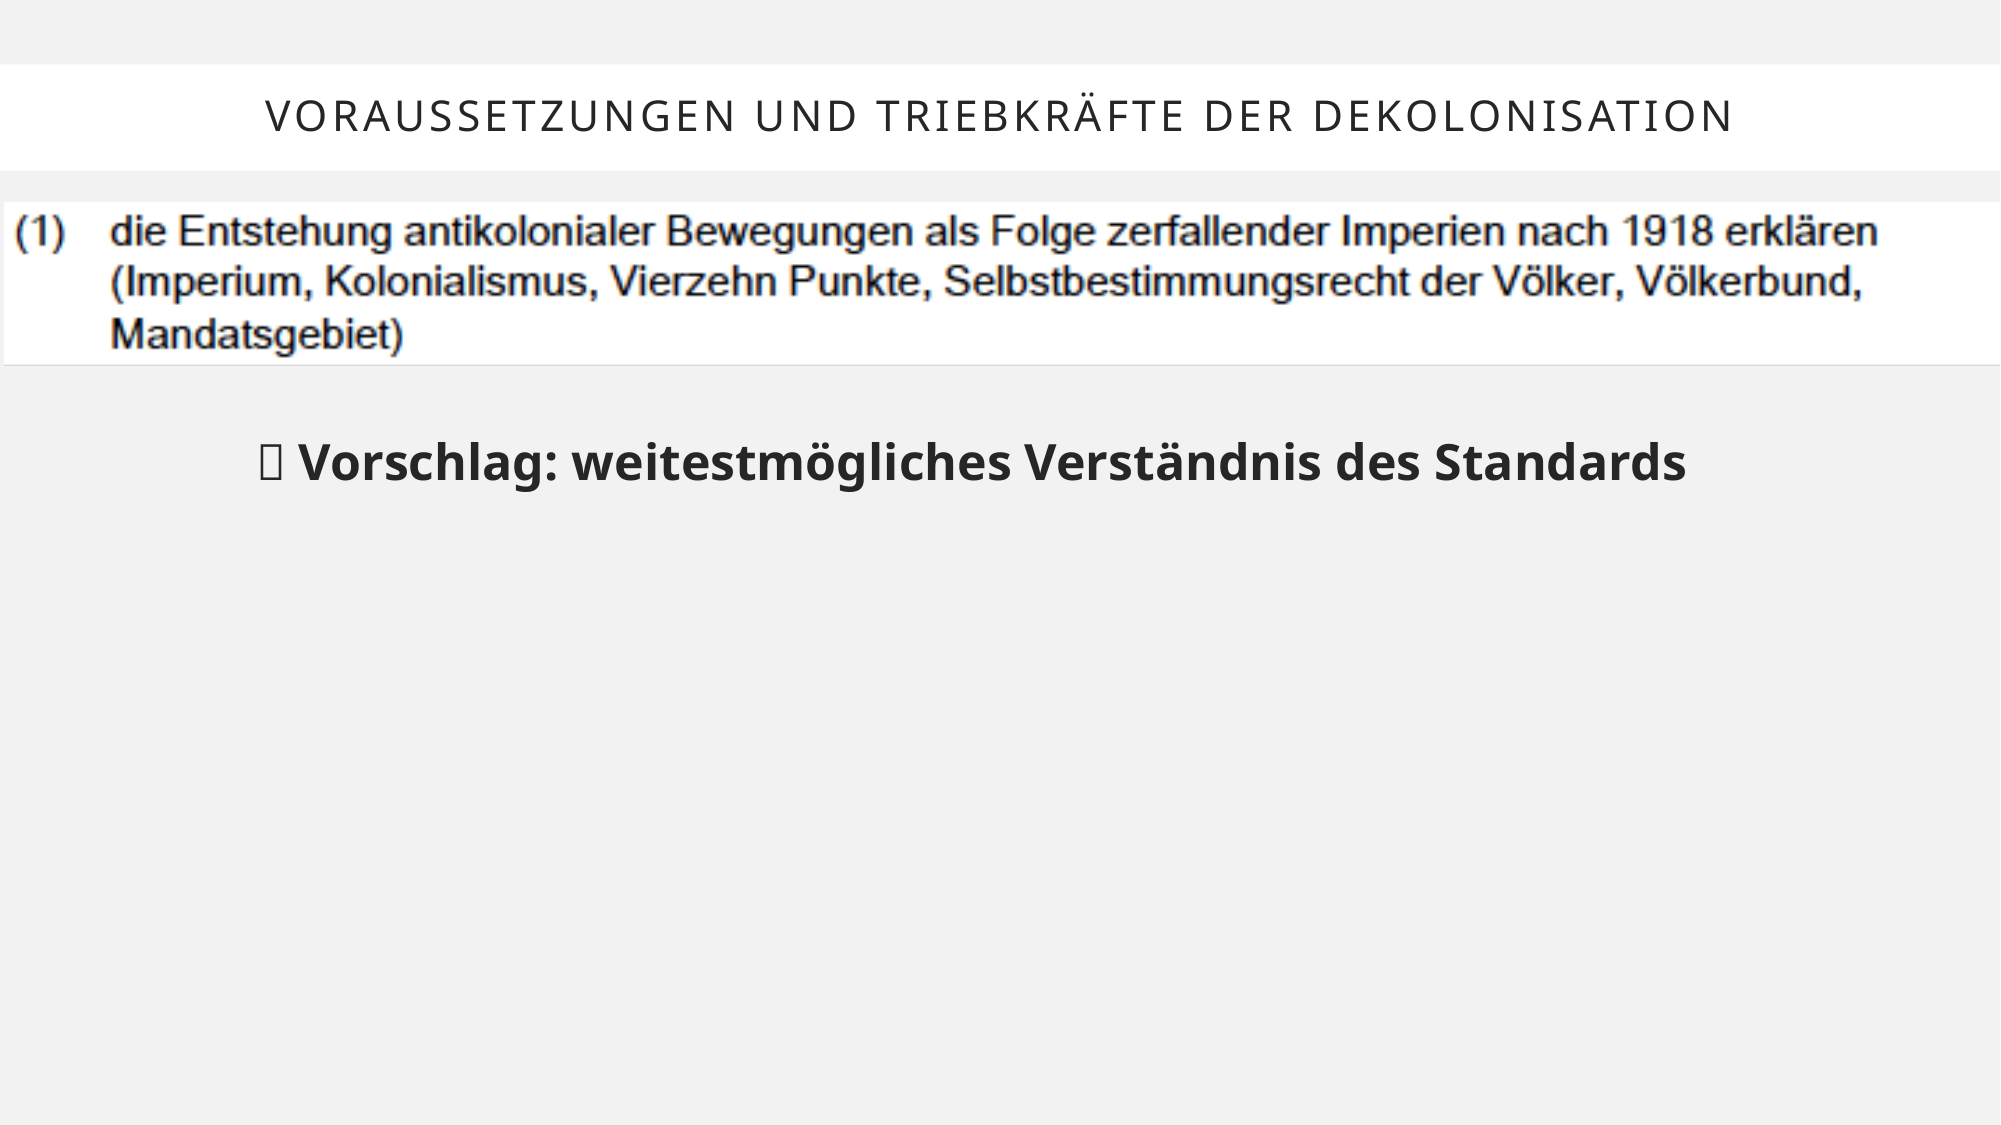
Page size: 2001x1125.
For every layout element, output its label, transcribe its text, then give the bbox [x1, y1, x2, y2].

picture [3, 201, 2000, 366]
title Voraussetzungen und Triebkräfte der Dekolonisation [0, 62, 2000, 173]
list  Vorschlag: weitestmögliches Verständnis des Standards [97, 422, 1846, 523]
